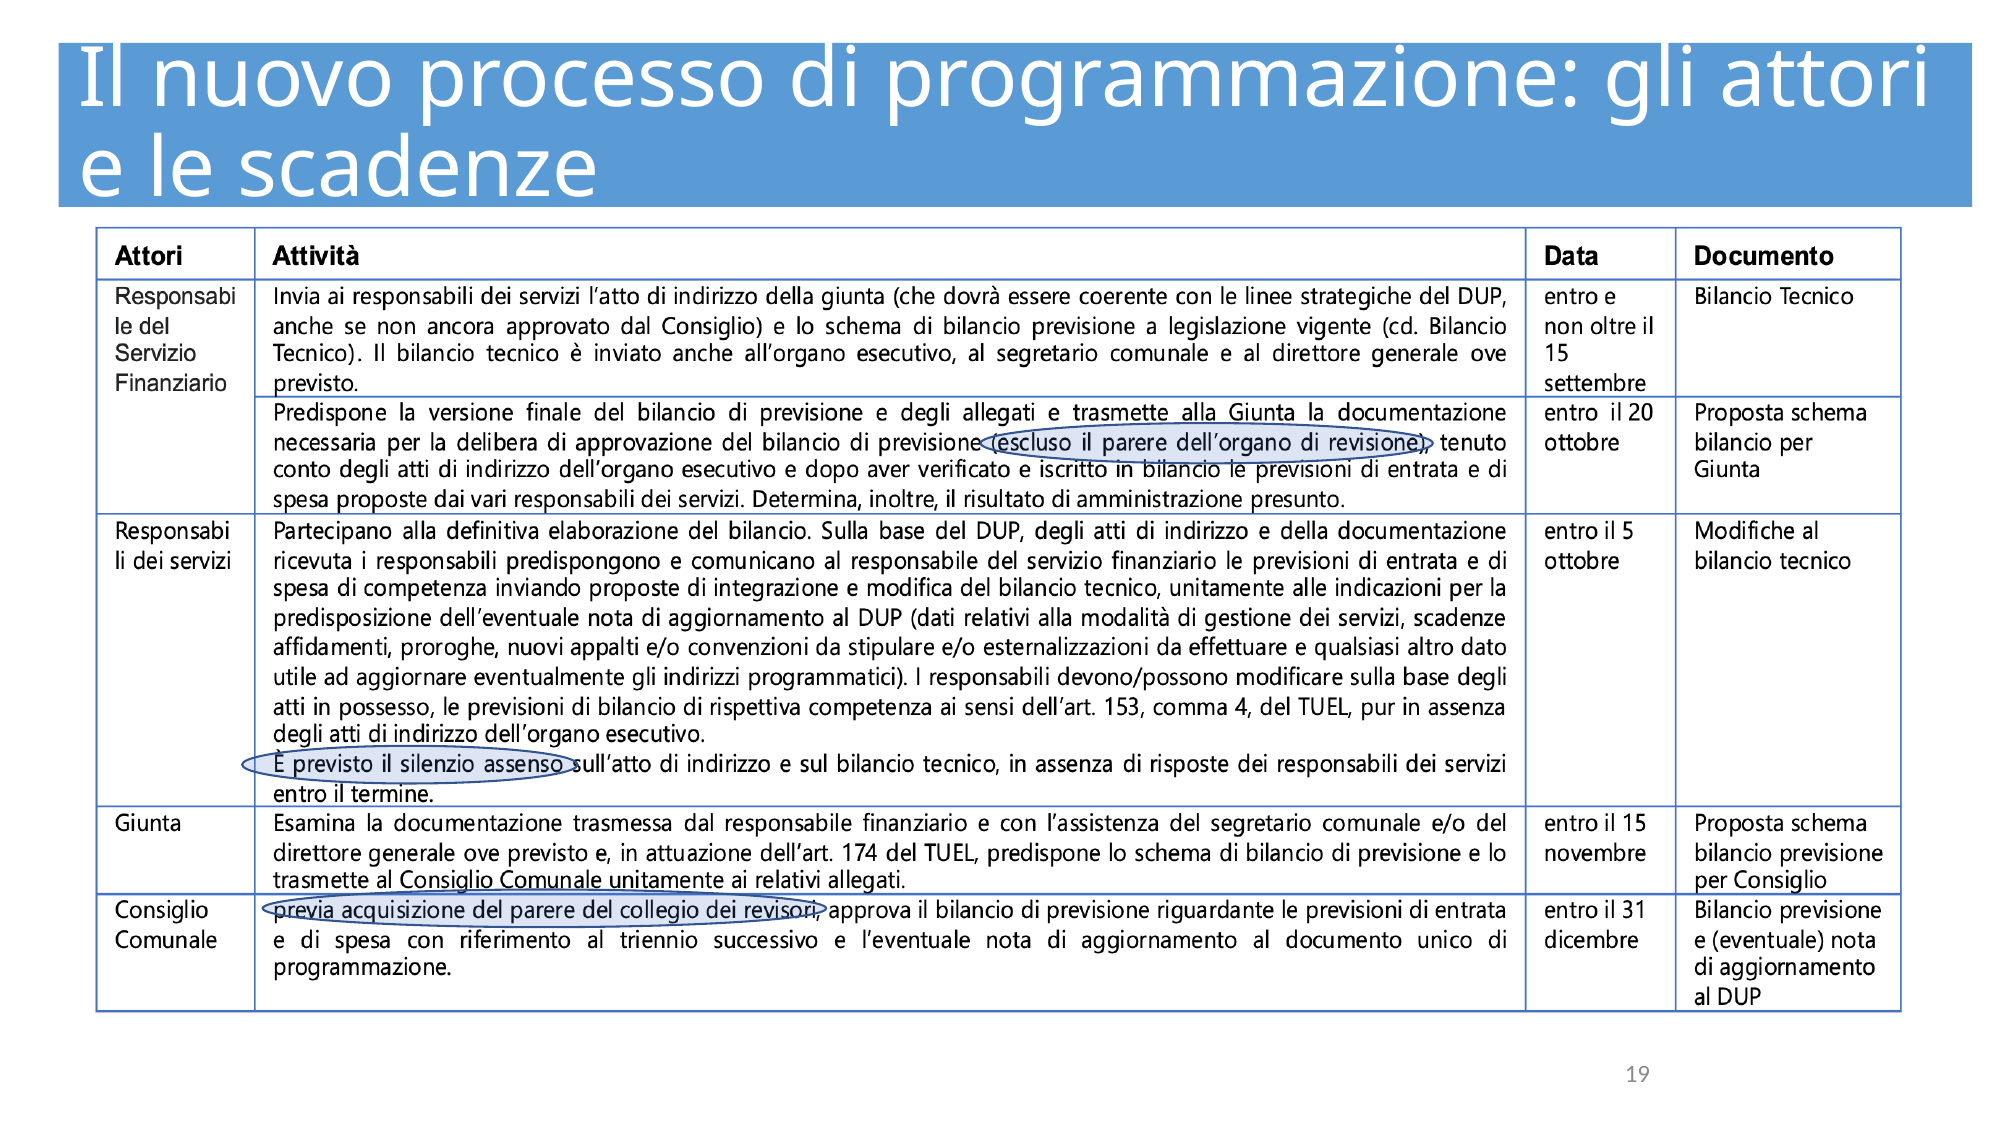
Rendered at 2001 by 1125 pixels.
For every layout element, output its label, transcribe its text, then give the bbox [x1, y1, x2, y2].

picture [95, 224, 1903, 1026]
title Il nuovo processo di programmazione: gli attori e le scadenze [58, 42, 1973, 207]
slide_number 20 [1412, 1042, 1863, 1103]
